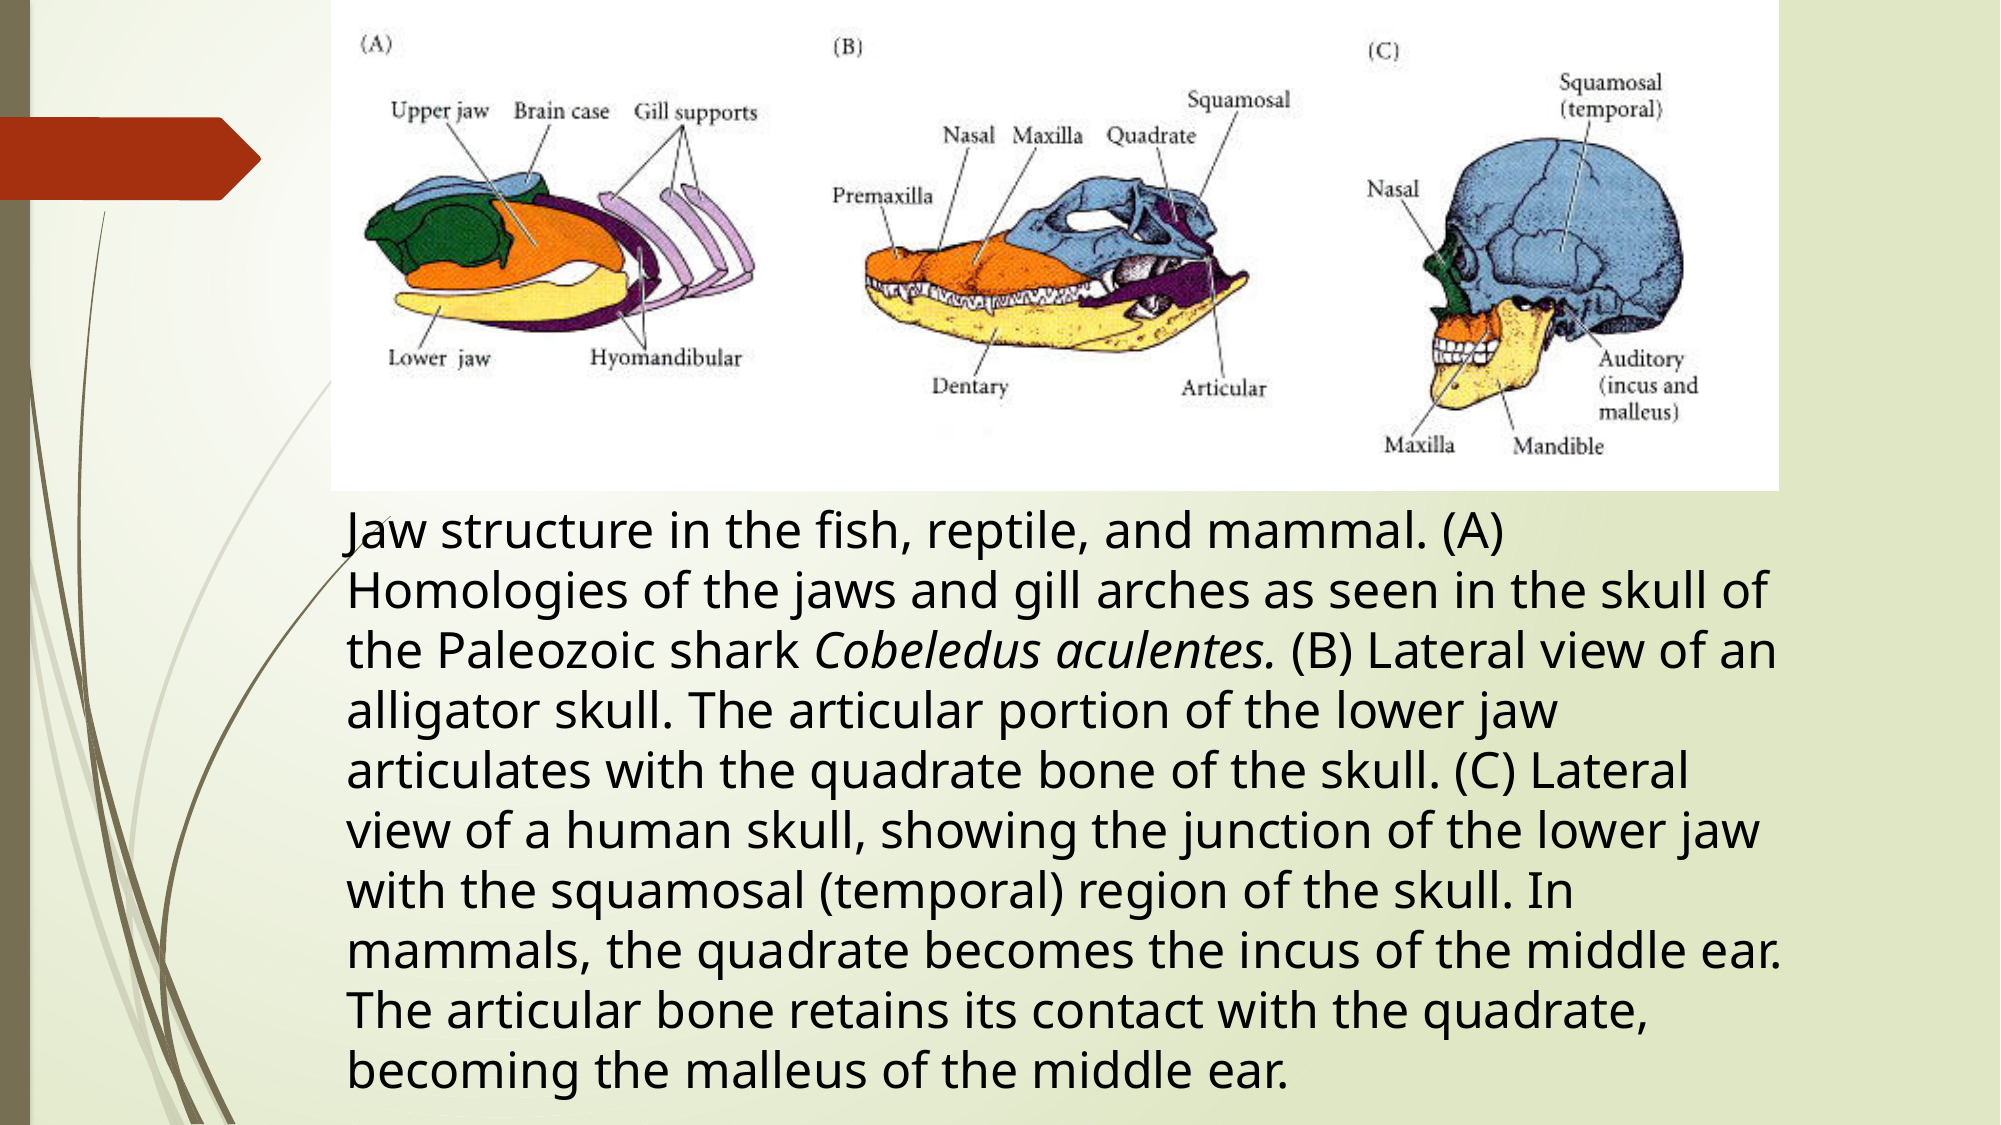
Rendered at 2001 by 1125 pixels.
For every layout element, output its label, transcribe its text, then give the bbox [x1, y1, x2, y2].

text_box Jaw structure in the fish, reptile, and mammal. (A) Homologies of the jaws and gill arches as seen in the skull of the Paleozoic shark Cobeledus aculentes. (B) Lateral view of an alligator skull. The articular portion of the lower jaw articulates with the quadrate bone of the skull. (C) Lateral view of a human skull, showing the junction of the lower jaw with the squamosal (temporal) region of the skull. In mammals, the quadrate becomes the incus of the middle ear. The articular bone retains its contact with the quadrate, becoming the malleus of the middle ear. [331, 490, 1816, 1106]
picture [331, 0, 1780, 491]
